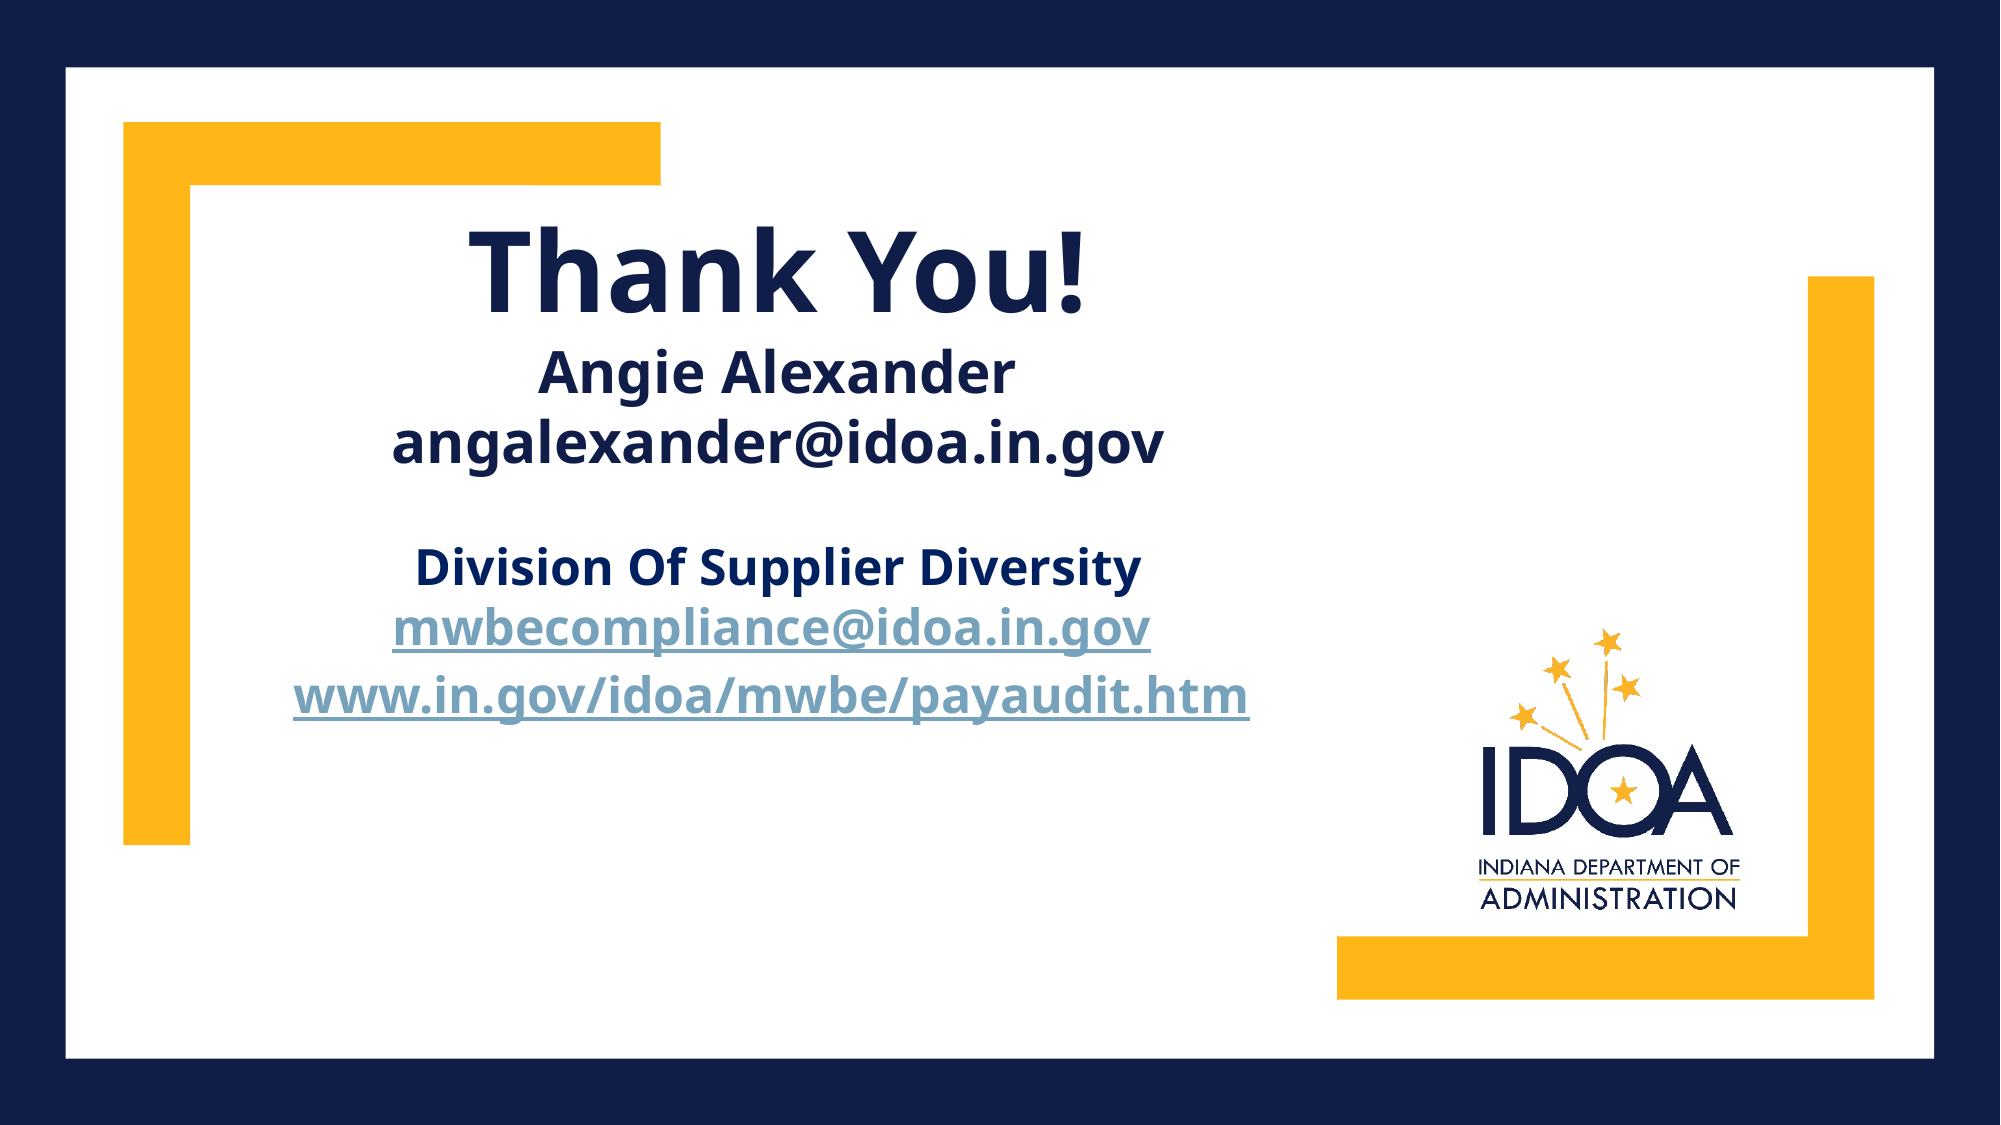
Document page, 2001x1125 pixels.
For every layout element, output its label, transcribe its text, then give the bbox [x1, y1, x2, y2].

picture [1412, 599, 1800, 987]
title Thank You! Angie Alexander angalexander@idoa.in.gov Division Of Supplier Diversity mwbecompliance@idoa.in.gov www.in.gov/idoa/mwbe/payaudit.htm [132, 251, 1368, 800]
